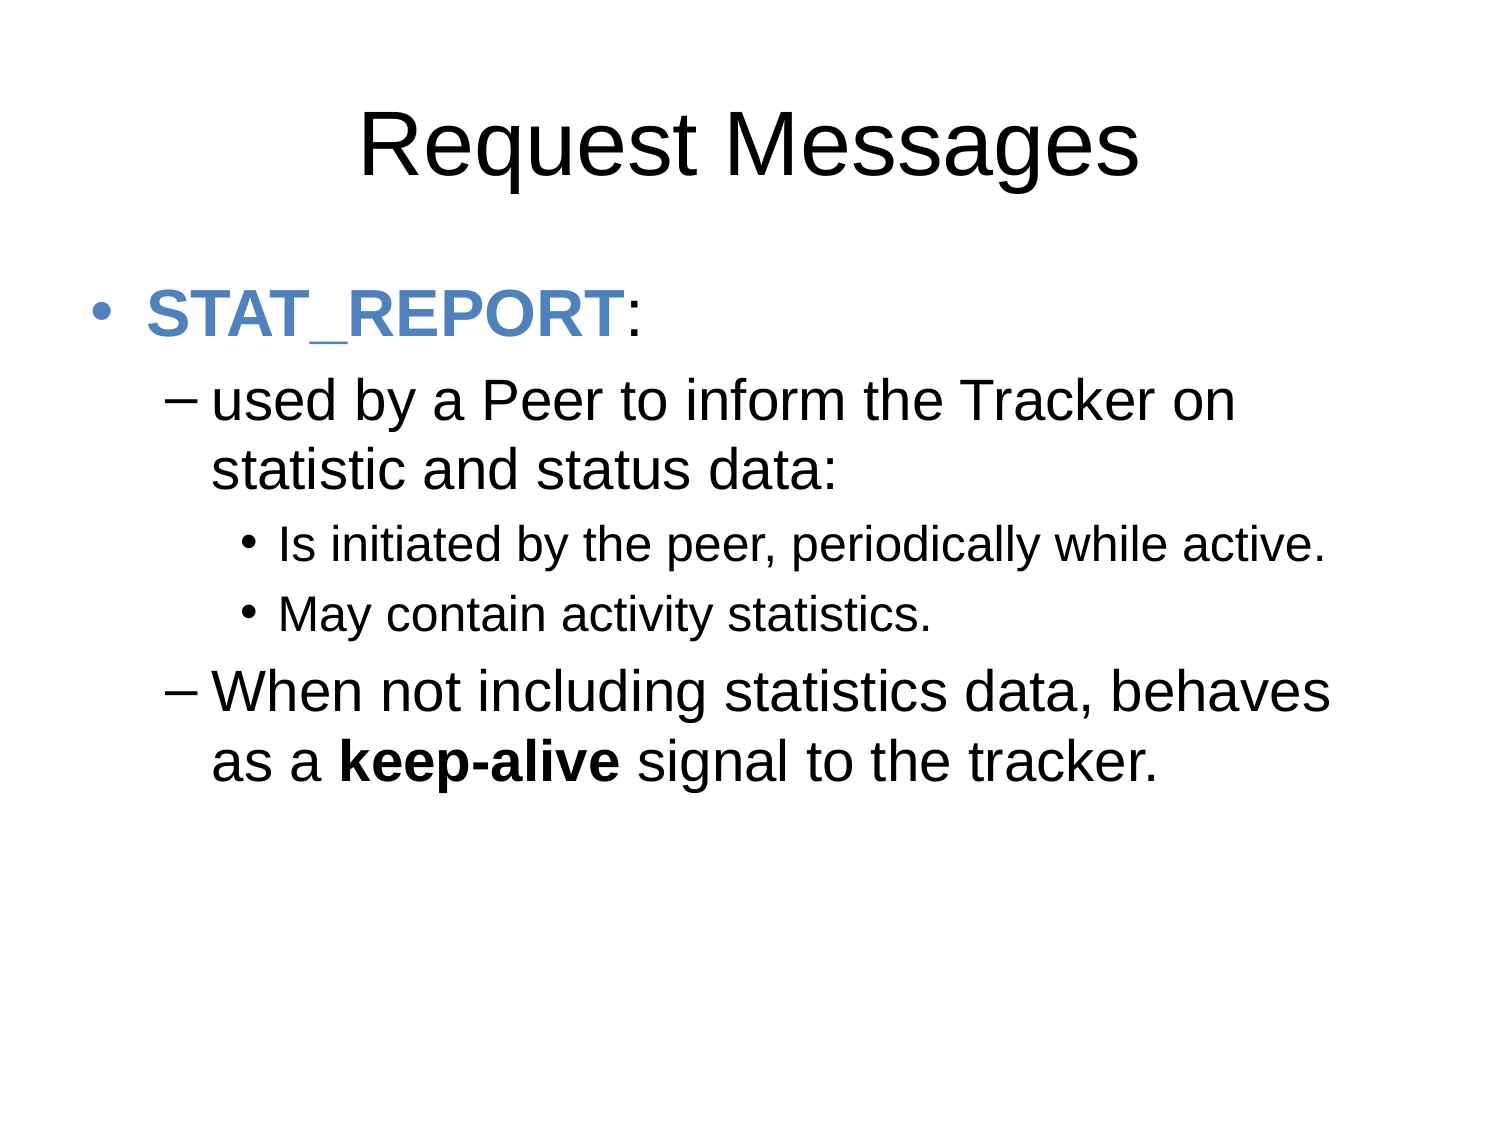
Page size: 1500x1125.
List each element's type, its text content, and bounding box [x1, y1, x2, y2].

title Request Messages [75, 45, 1425, 233]
list STAT_REPORT: used by a Peer to inform the Tracker on statistic and status data: Is initiated by the peer, periodically while active. May contain activity statistics. When not including statistics data, behaves as a keep-alive signal to the tracker. [75, 262, 1425, 1005]
